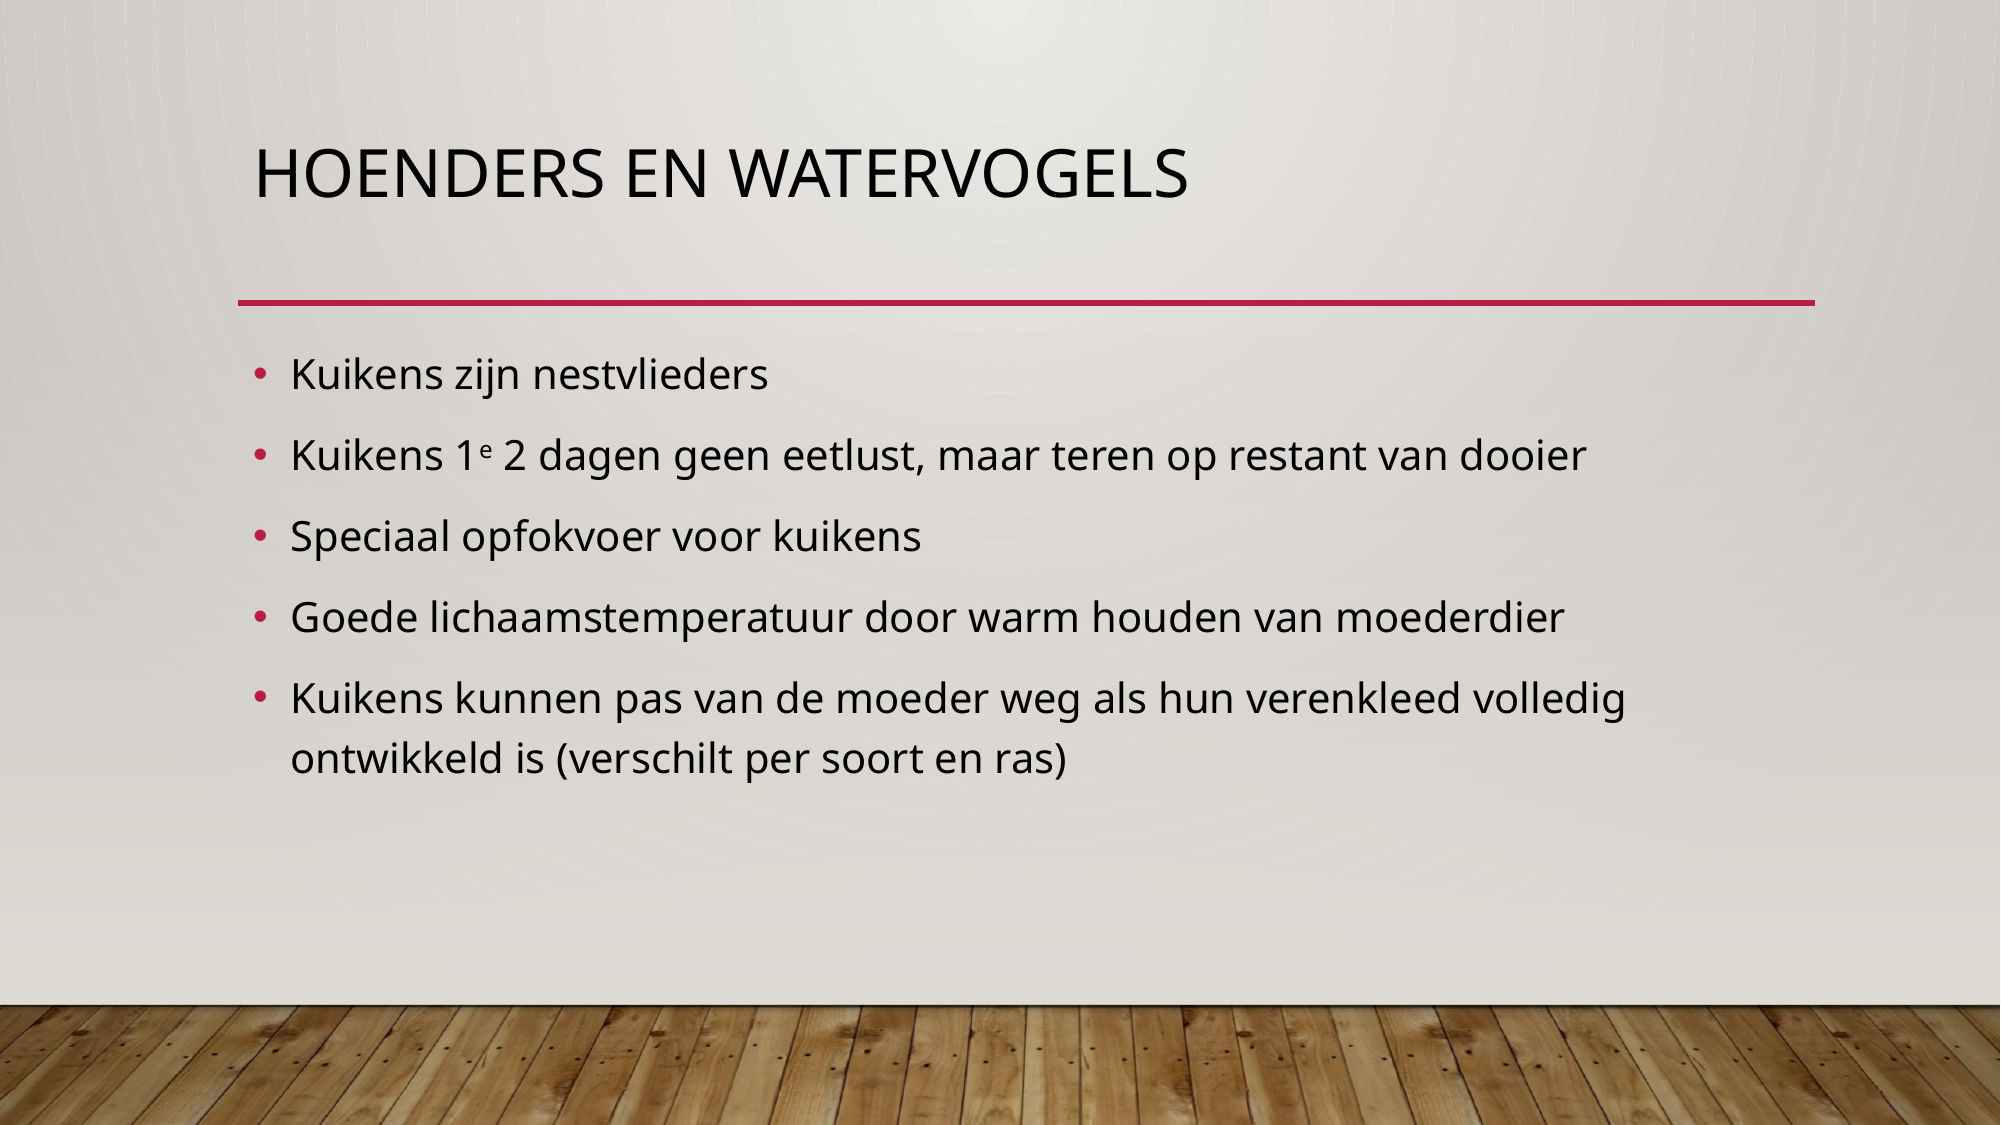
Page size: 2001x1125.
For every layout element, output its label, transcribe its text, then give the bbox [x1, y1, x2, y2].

list Kuikens zijn nestvlieders Kuikens 1e 2 dagen geen eetlust, maar teren op restant van dooier Speciaal opfokvoer voor kuikens Goede lichaamstemperatuur door warm houden van moederdier Kuikens kunnen pas van de moeder weg als hun verenkleed volledig ontwikkeld is (verschilt per soort en ras) [238, 330, 1814, 897]
title Hoenders en Watervogels [238, 131, 1814, 305]
picture [0, 1005, 2000, 1125]
